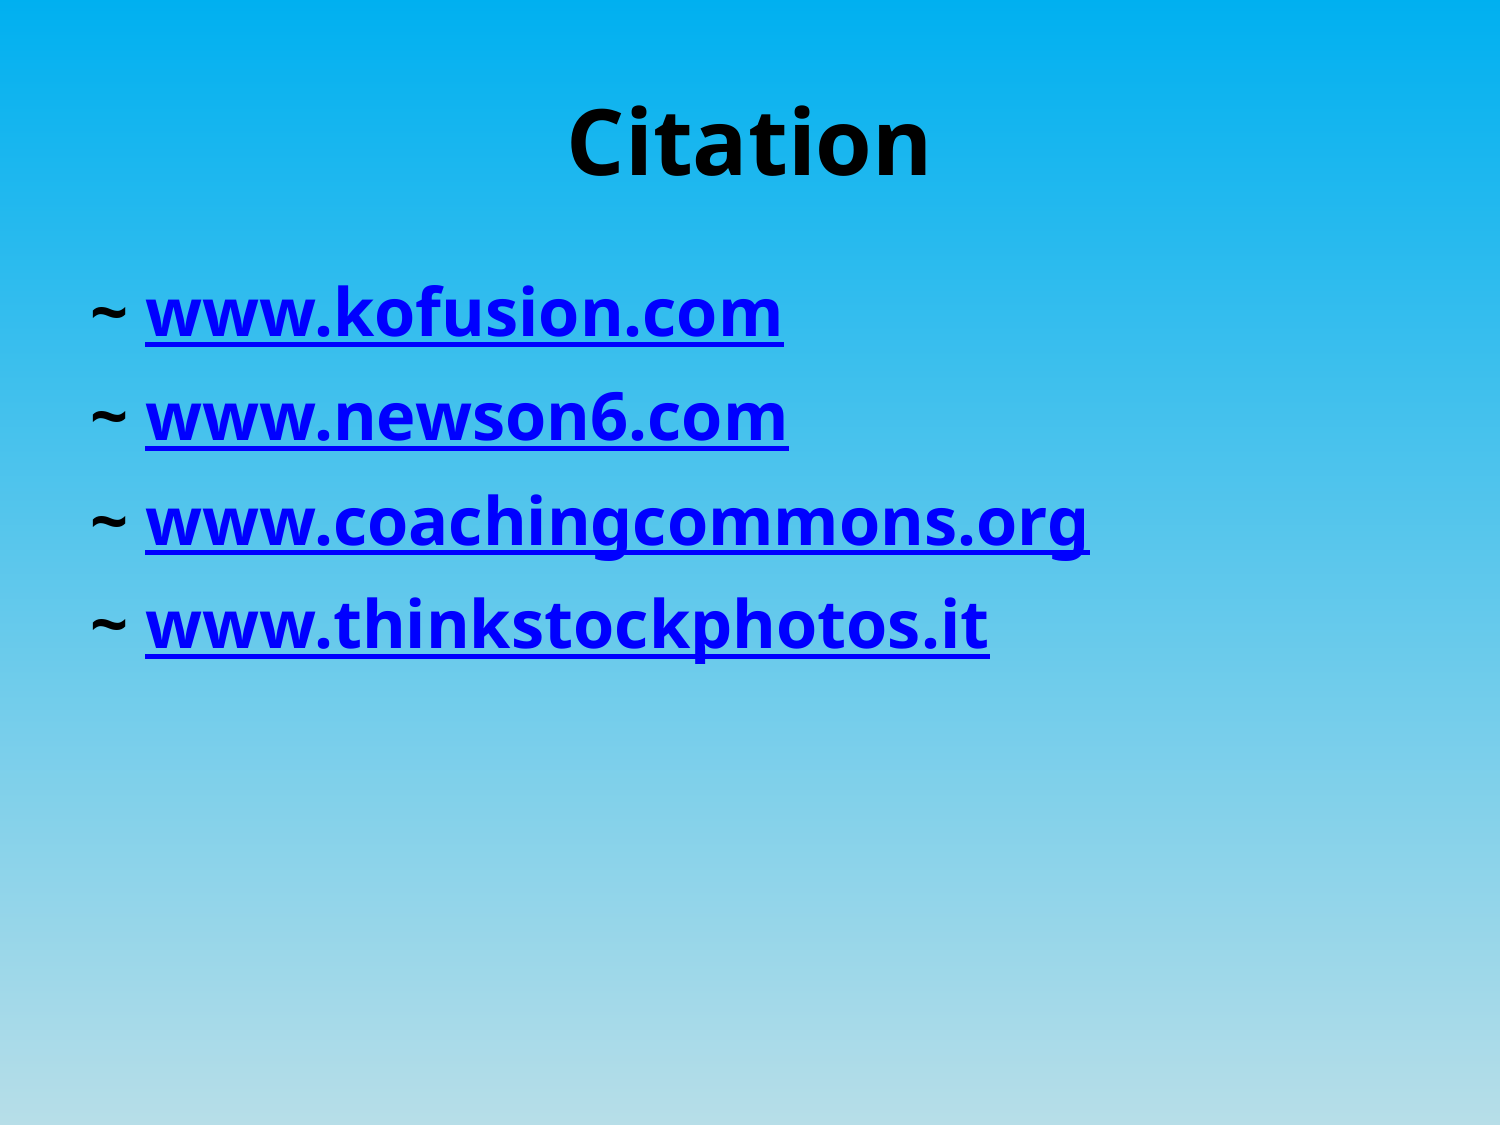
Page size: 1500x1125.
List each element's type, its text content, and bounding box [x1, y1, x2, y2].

title Citation [75, 45, 1425, 233]
list ~ www.kofusion.com ~ www.newson6.com ~ www.coachingcommons.org ~ www.thinkstockphotos.it [75, 262, 1425, 1005]
